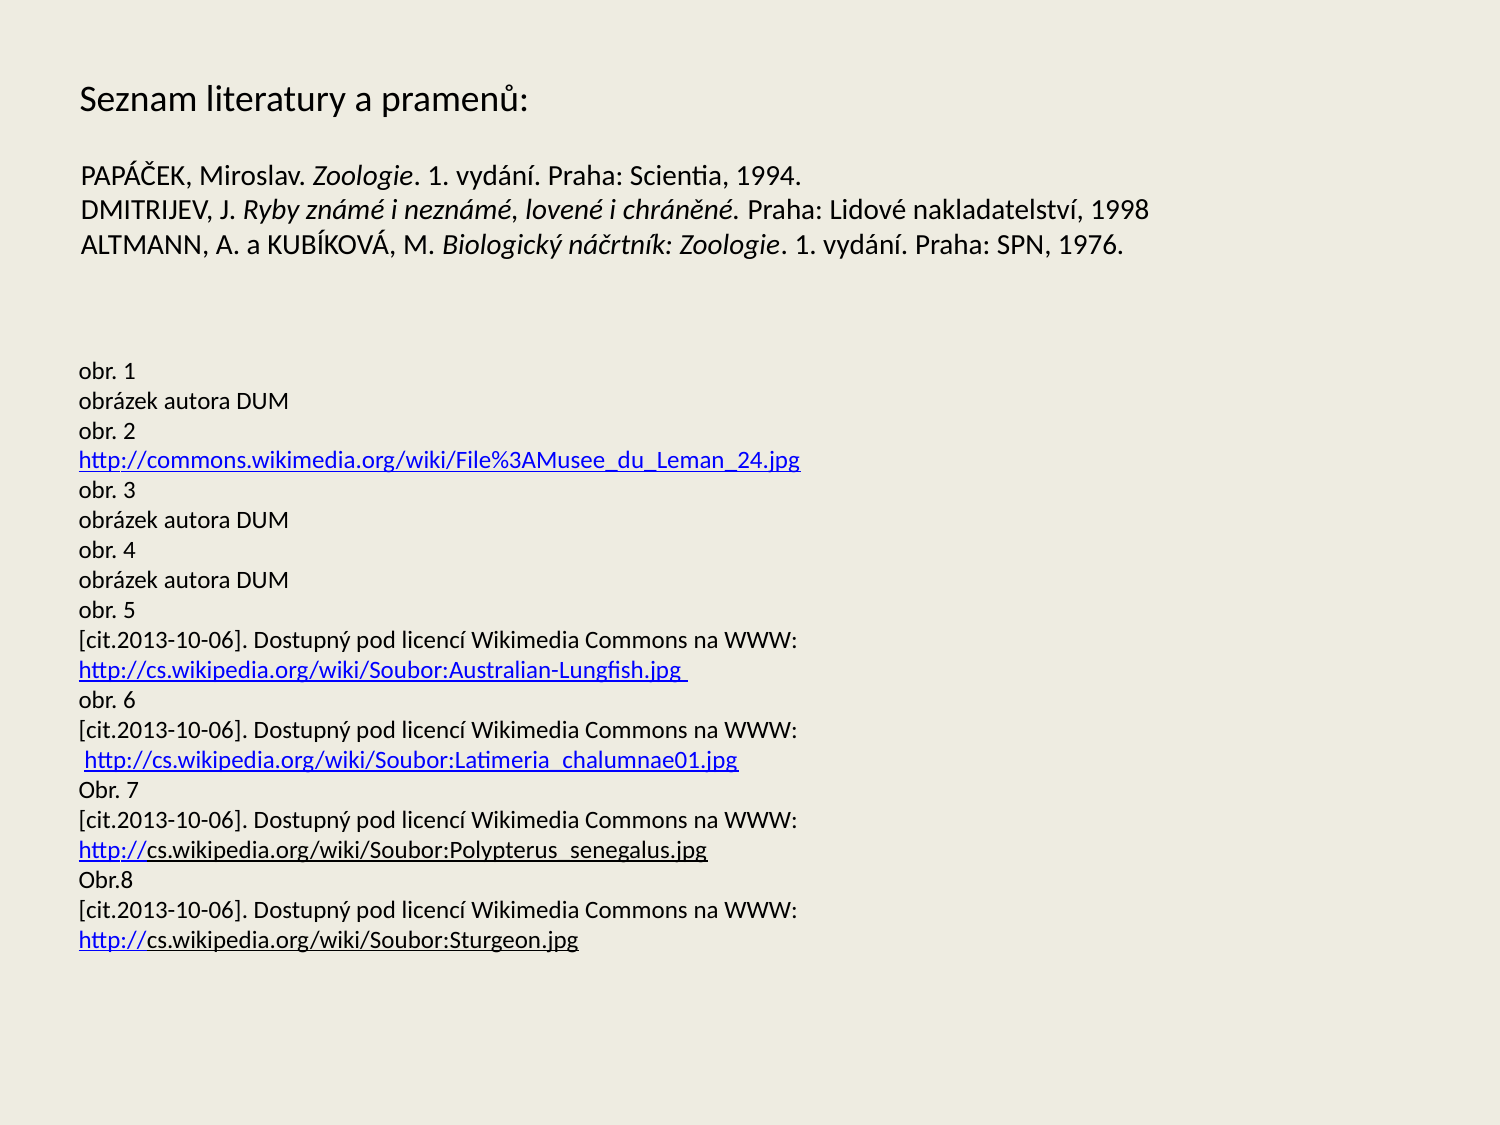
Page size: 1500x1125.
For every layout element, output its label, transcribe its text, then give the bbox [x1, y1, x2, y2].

text_box [63, 0, 1318, 148]
text_box obr. 1 obrázek autora DUM obr. 2 http://commons.wikimedia.org/wiki/File%3AMusee_du_Leman_24.jpg obr. 3 obrázek autora DUM obr. 4 obrázek autora DUM obr. 5 [cit.2013-10-06]. Dostupný pod licencí Wikimedia Commons na WWW: http://cs.wikipedia.org/wiki/Soubor:Australian-Lungfish.jpg obr. 6 [cit.2013-10-06]. Dostupný pod licencí Wikimedia Commons na WWW: http://cs.wikipedia.org/wiki/Soubor:Latimeria_chalumnae01.jpg Obr. 7 [cit.2013-10-06]. Dostupný pod licencí Wikimedia Commons na WWW: http://cs.wikipedia.org/wiki/Soubor:Polypterus_senegalus.jpg Obr.8 [cit.2013-10-06]. Dostupný pod licencí Wikimedia Commons na WWW: http://cs.wikipedia.org/wiki/Soubor:Sturgeon.jpg [63, 346, 1411, 991]
text_box Seznam literatury a pramenů: [64, 66, 573, 113]
text_box PAPÁČEK, Miroslav. Zoologie. 1. vydání. Praha: Scientia, 1994. DMITRIJEV, J. Ryby známé i neznámé, lovené i chráněné. Praha: Lidové nakladatelství, 1998 ALTMANN, A. a KUBÍKOVÁ, M. Biologický náčrtník: Zoologie. 1. vydání. Praha: SPN, 1976. [53, 113, 1189, 314]
